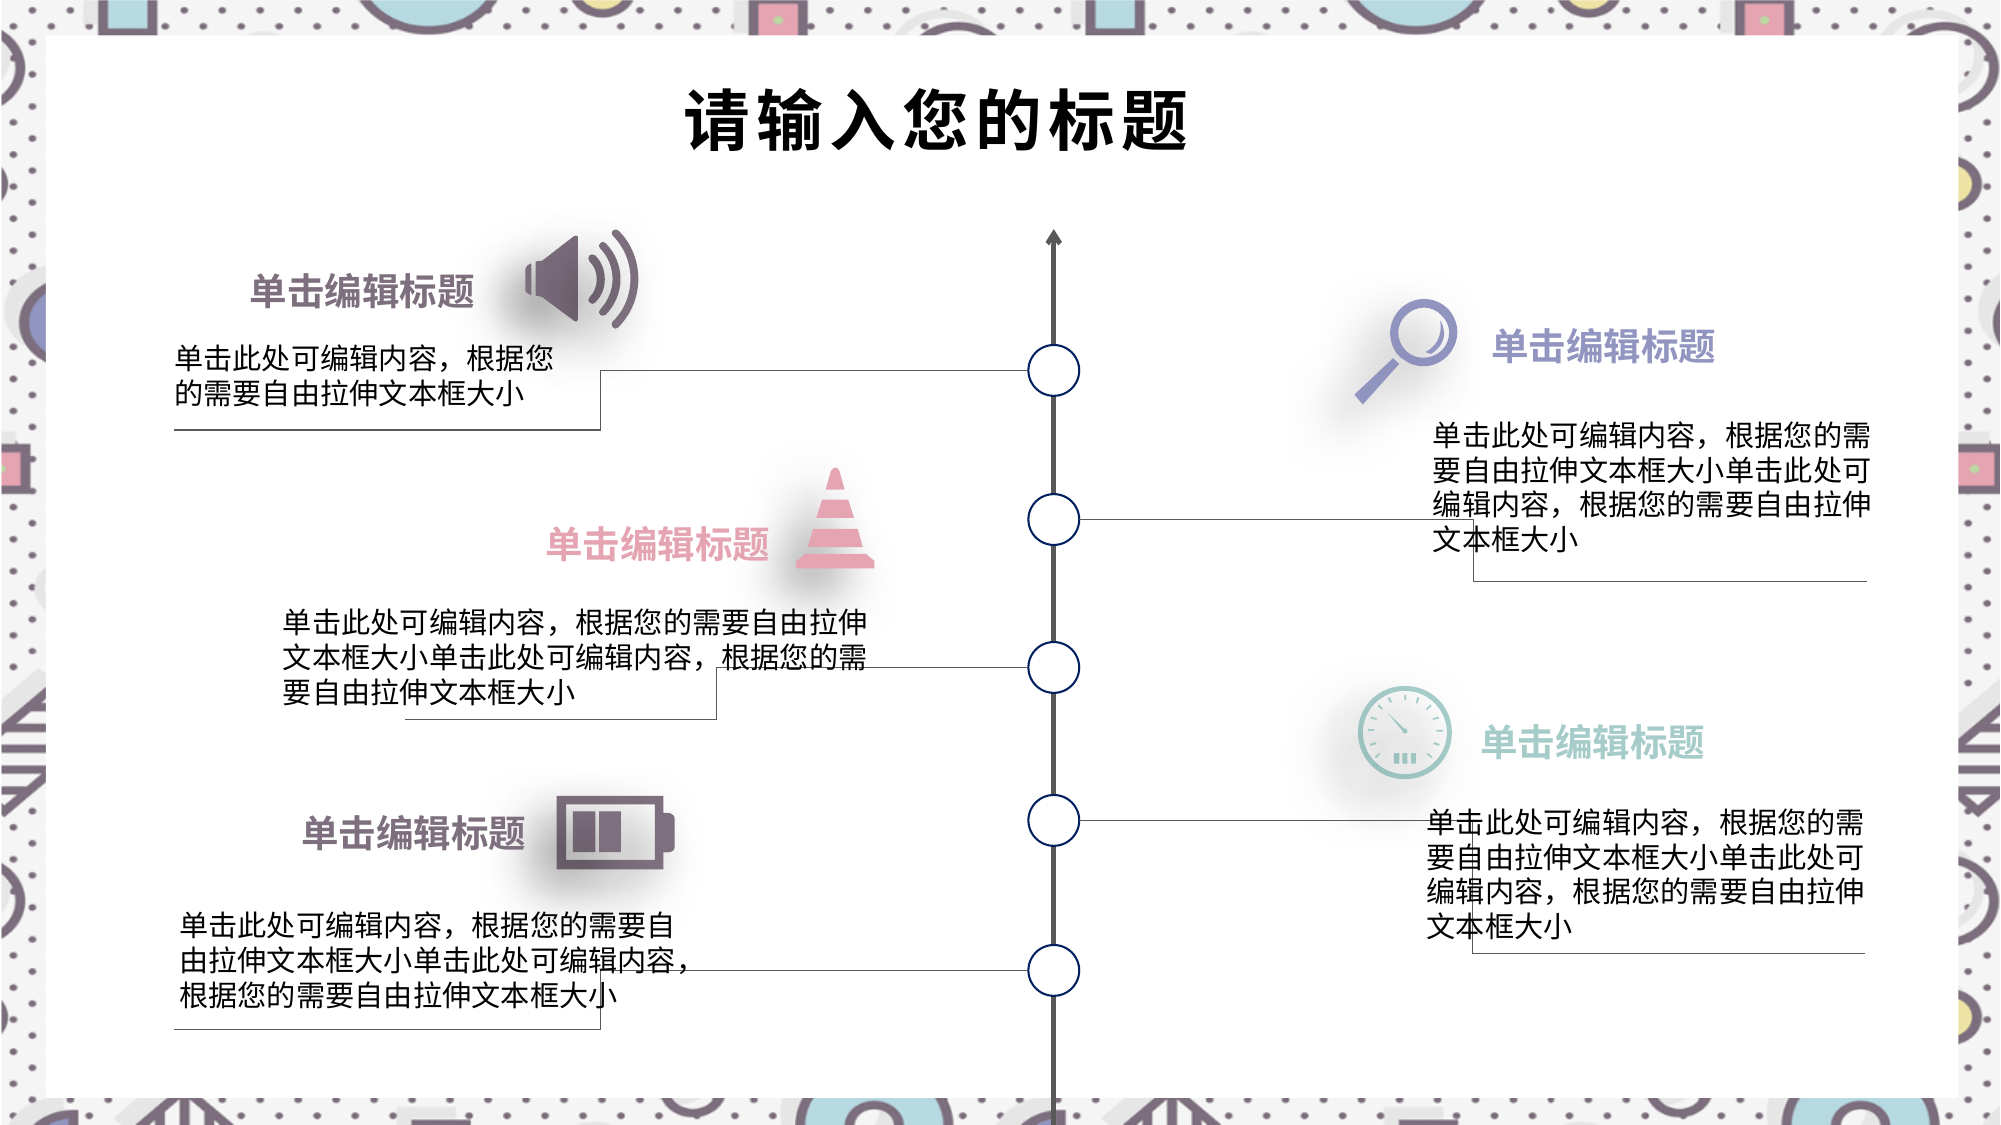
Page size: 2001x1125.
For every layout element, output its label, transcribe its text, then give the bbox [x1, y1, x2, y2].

text_box 单击编辑标题 [545, 521, 775, 567]
text_box [1027, 344, 1053, 397]
text_box 单击编辑标题 [1491, 322, 1721, 368]
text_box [1354, 295, 1461, 405]
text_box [405, 667, 1029, 720]
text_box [1357, 685, 1452, 780]
text_box [1027, 944, 1053, 997]
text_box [525, 229, 639, 329]
text_box [1054, 943, 1081, 997]
text_box [806, 527, 865, 549]
text_box [1054, 343, 1081, 397]
text_box [1027, 641, 1053, 694]
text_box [556, 795, 675, 870]
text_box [1079, 820, 1865, 954]
text_box 单击此处可编辑内容，根据您的需要自由拉伸文本框大小单击此处可编辑内容，根据您的需要自由拉伸文本框大小 [1426, 803, 1886, 944]
text_box [794, 552, 876, 570]
text_box 单击此处可编辑内容，根据您的需要自由拉伸文本框大小 [174, 340, 557, 370]
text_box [174, 970, 1029, 1030]
text_box [1054, 793, 1081, 847]
text_box [814, 498, 856, 520]
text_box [174, 370, 1029, 430]
text_box [1054, 493, 1081, 546]
text_box [1054, 641, 1081, 694]
text_box [824, 466, 846, 491]
text_box 单击此处可编辑内容，根据您的需要自由拉伸文本框大小单击此处可编辑内容，根据您的需要自由拉伸文本框大小 [179, 907, 692, 970]
text_box 单击此处可编辑内容，根据您的需要自由拉伸文本框大小单击此处可编辑内容，根据您的需要自由拉伸文本框大小 [1432, 416, 1893, 557]
text_box 单击编辑标题 [301, 809, 532, 855]
picture [3, 1, 2000, 1125]
text_box 单击编辑标题 [250, 267, 480, 313]
text_box [1027, 493, 1053, 546]
text_box [1027, 794, 1053, 847]
text_box 单击此处可编辑内容，根据您的需要自由拉伸文本框大小单击此处可编辑内容，根据您的需要自由拉伸文本框大小 [282, 603, 894, 709]
text_box 单击编辑标题 [1480, 719, 1711, 765]
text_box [1079, 519, 1867, 582]
